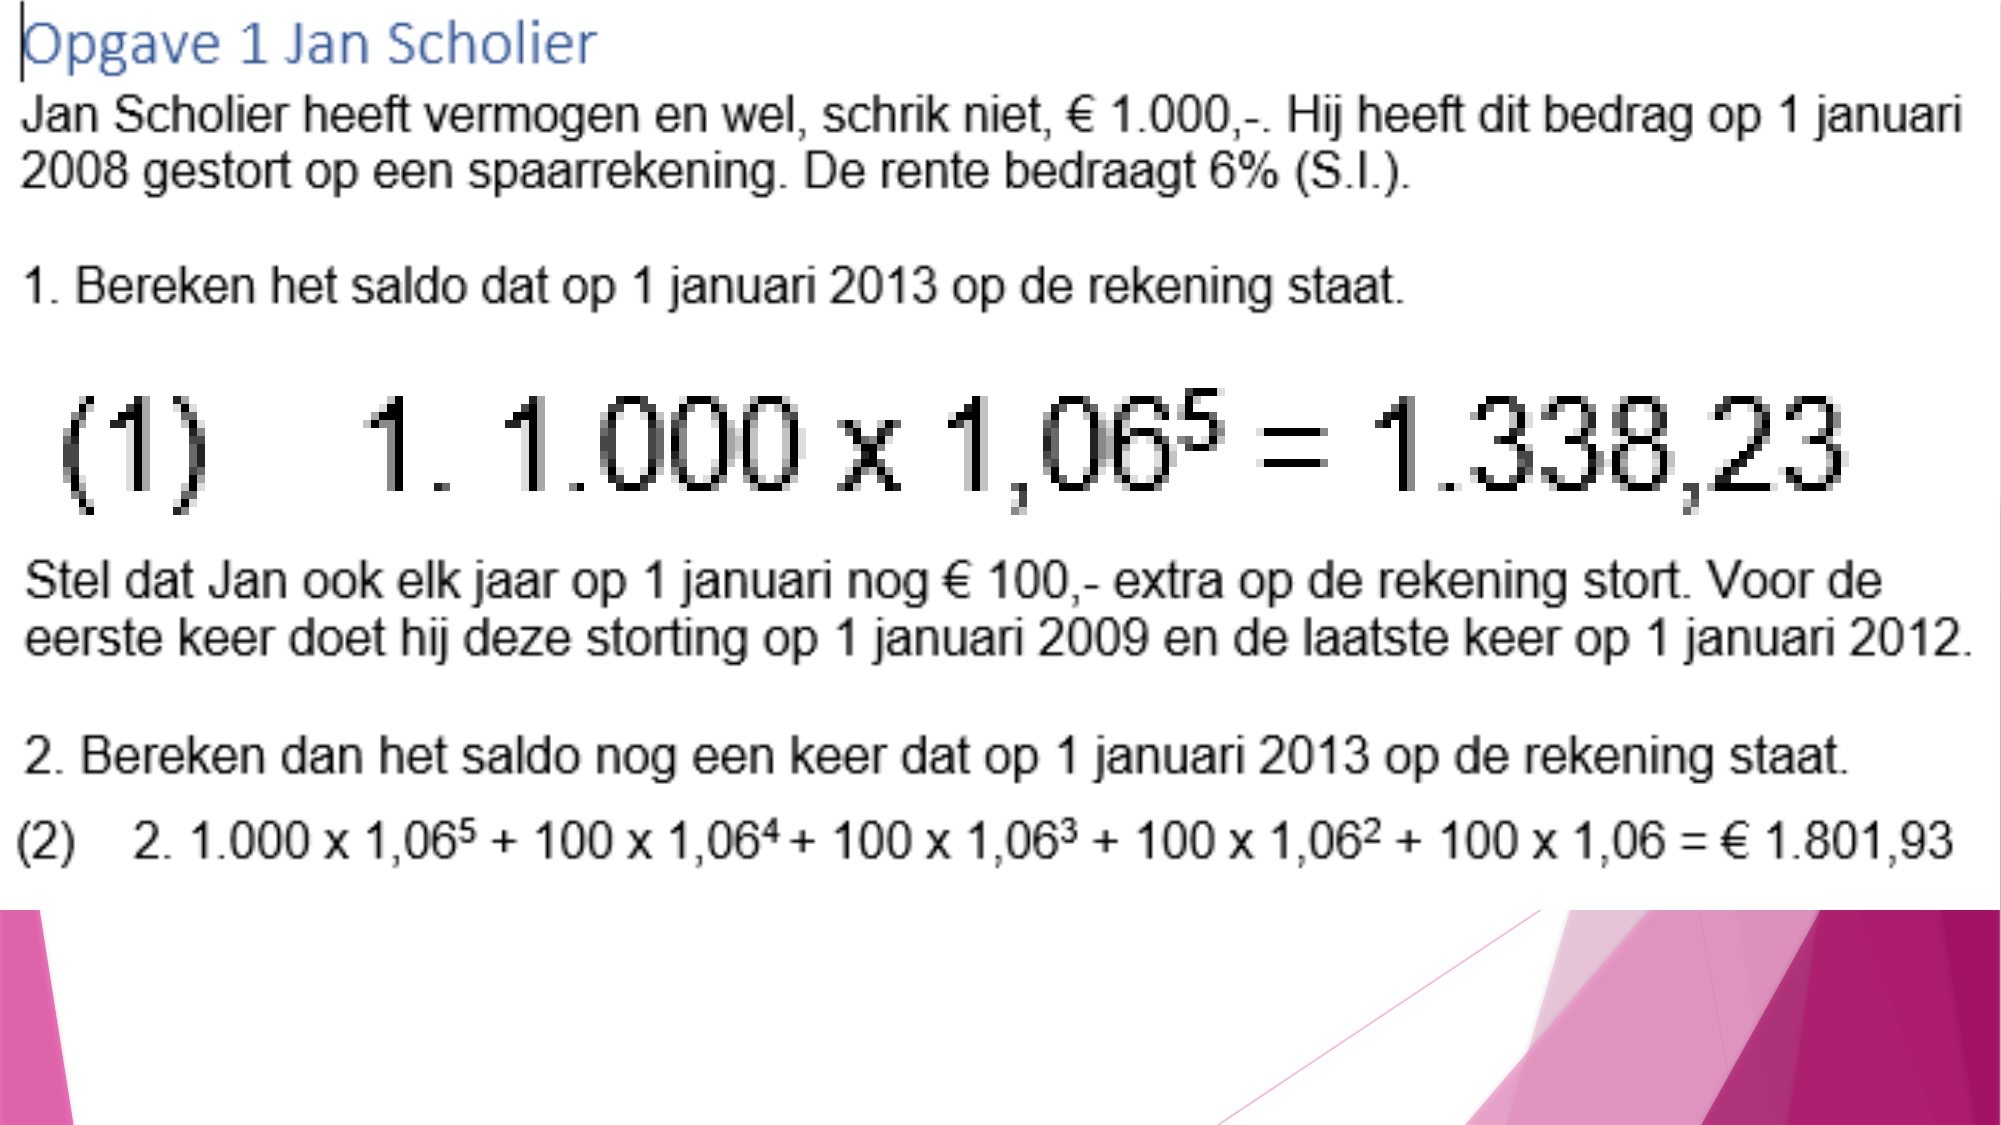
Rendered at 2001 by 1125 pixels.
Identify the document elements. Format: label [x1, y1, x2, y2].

picture [0, 0, 2000, 911]
